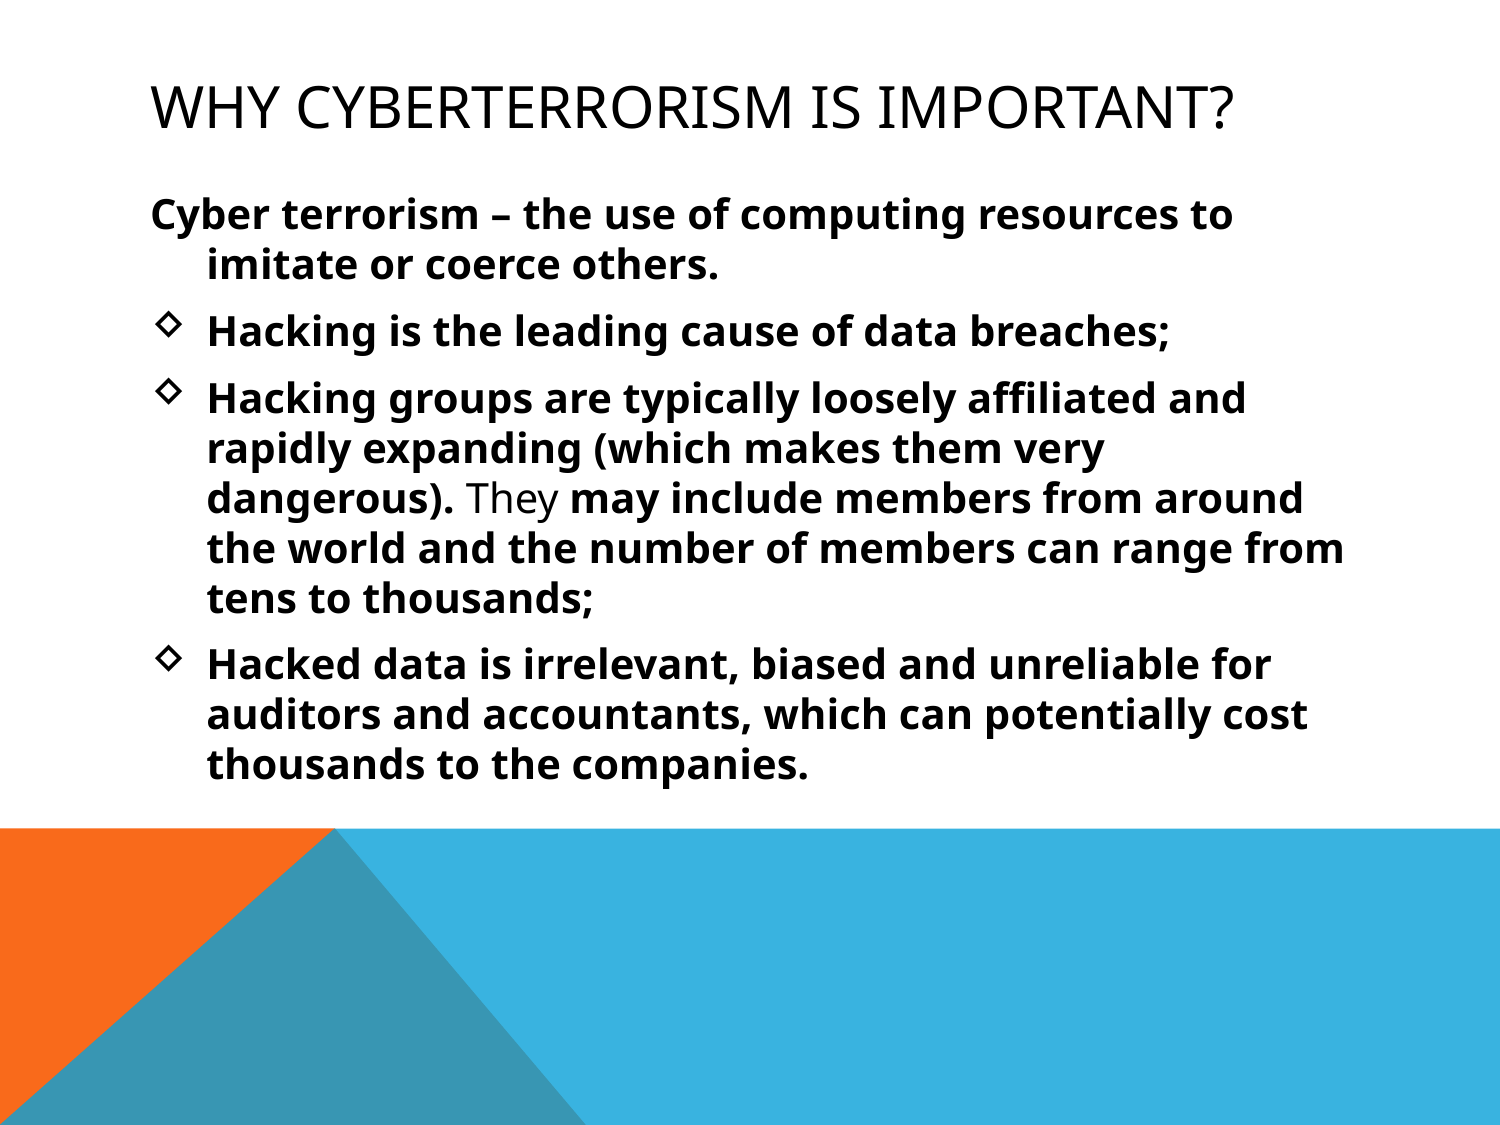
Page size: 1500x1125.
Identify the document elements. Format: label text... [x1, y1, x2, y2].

list Cyber terrorism – the use of computing resources to imitate or coerce others. Hacking is the leading cause of data breaches; Hacking groups are typically loosely affiliated and rapidly expanding (which makes them very dangerous). They may include members from around the world and the number of members can range from tens to thousands; Hacked data is irrelevant, biased and unreliable for auditors and accountants, which can potentially cost thousands to the companies. [135, 180, 1369, 768]
title WHY CYBERTERRORISM IS IMPORTANT? [135, 60, 1369, 150]
